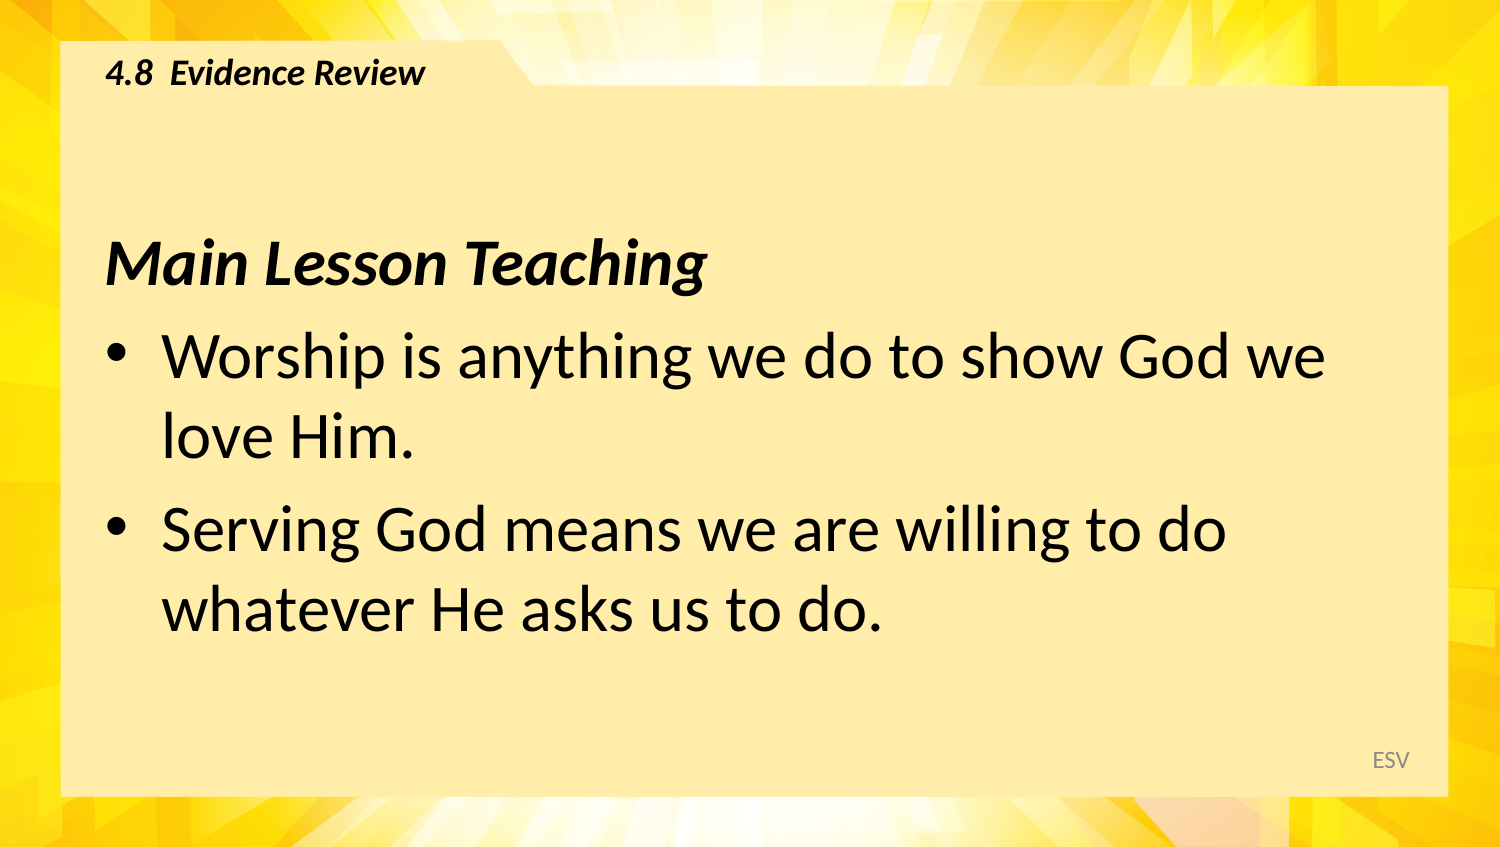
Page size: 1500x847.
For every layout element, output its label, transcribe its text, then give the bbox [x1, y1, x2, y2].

list Main Lesson Teaching Worship is anything we do to show God we love Him. Serving God means we are willing to do whatever He asks us to do. [89, 141, 1403, 722]
title 4.8 Evidence Review [89, 33, 1420, 108]
footer ESV [950, 736, 1425, 782]
picture [0, 0, 1500, 847]
